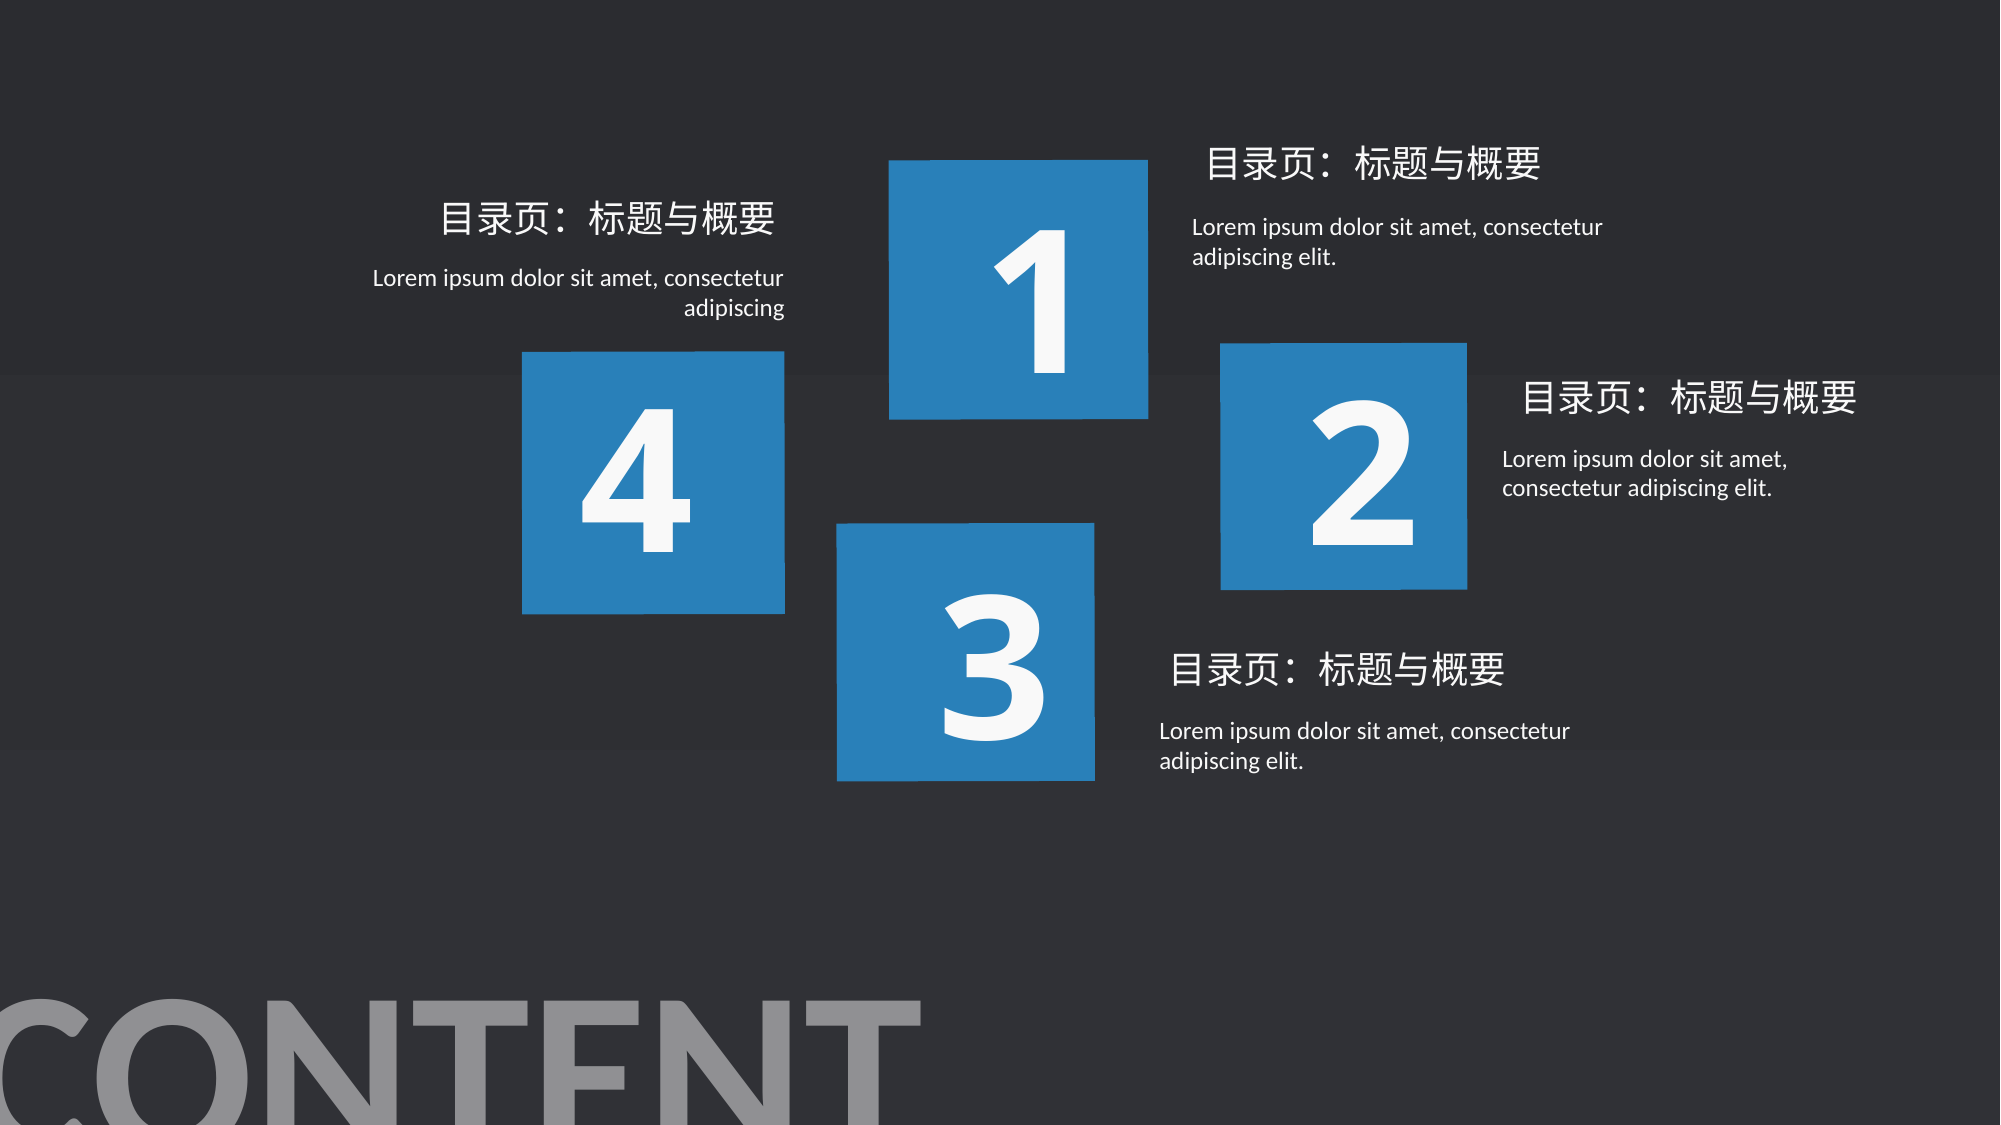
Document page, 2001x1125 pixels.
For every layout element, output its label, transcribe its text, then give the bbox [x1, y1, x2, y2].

text_box 目录页：标题与概要 [1207, 132, 1836, 209]
text_box 目录页：标题与概要 [1524, 366, 2000, 443]
text_box CONTENT [0, 989, 1190, 1125]
text_box Lorem ipsum dolor sit amet, consectetur adipiscing elit. [1524, 443, 1886, 547]
text_box 目录页：标题与概要 [1154, 638, 1801, 716]
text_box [1169, 291, 1519, 642]
text_box Lorem ipsum dolor sit amet, consectetur adipiscing [303, 254, 800, 367]
text_box Lorem ipsum dolor sit amet, consectetur adipiscing elit. [1207, 202, 1620, 315]
text_box Lorem ipsum dolor sit amet, consectetur adipiscing elit. [1154, 716, 1648, 820]
text_box 目录页：标题与概要 [144, 187, 791, 265]
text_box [467, 296, 829, 669]
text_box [782, 469, 1149, 835]
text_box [834, 106, 1202, 474]
